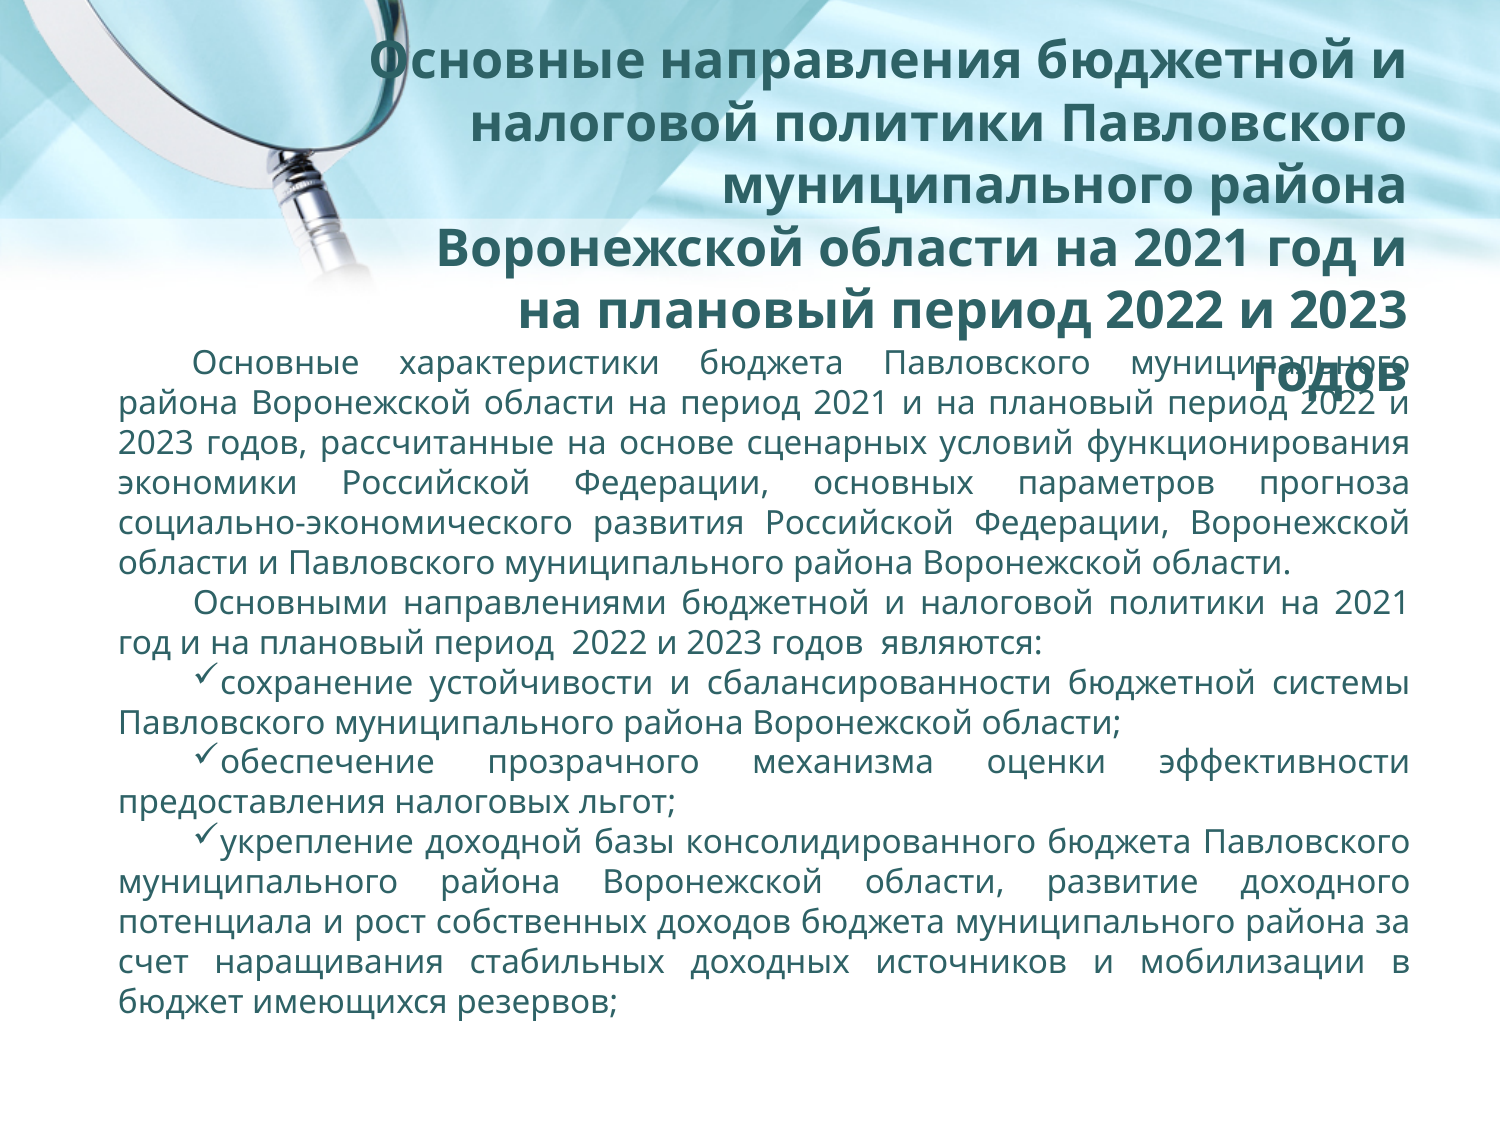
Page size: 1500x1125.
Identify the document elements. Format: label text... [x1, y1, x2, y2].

picture [0, 0, 1500, 1125]
text_box Основные направления бюджетной и налоговой политики Павловского муниципального района Воронежской области на 2021 год и на плановый период 2022 и 2023 годов [348, 19, 1424, 334]
text_box Основные характеристики бюджета Павловского муниципального района Воронежской области на период 2021 и на плановый период 2022 и 2023 годов, рассчитанные на основе сценарных условий функционирования экономики Российской Федерации, основных параметров прогноза социально-экономического развития Российской Федерации, Воронежской области и Павловского муниципального района Воронежской области. Основными направлениями бюджетной и налоговой политики на 2021 год и на плановый период 2022 и 2023 годов являются: сохранение устойчивости и сбалансированности бюджетной системы Павловского муниципального района Воронежской области; обеспечение прозрачного механизма оценки эффективности предоставления налоговых льгот; укрепление доходной базы консолидированного бюджета Павловского муниципального района Воронежской области, развитие доходного потенциала и рост собственных доходов бюджета муниципального района за счет наращивания стабильных доходных источников и мобилизации в бюджет имеющихся резервов; [102, 334, 1428, 1068]
